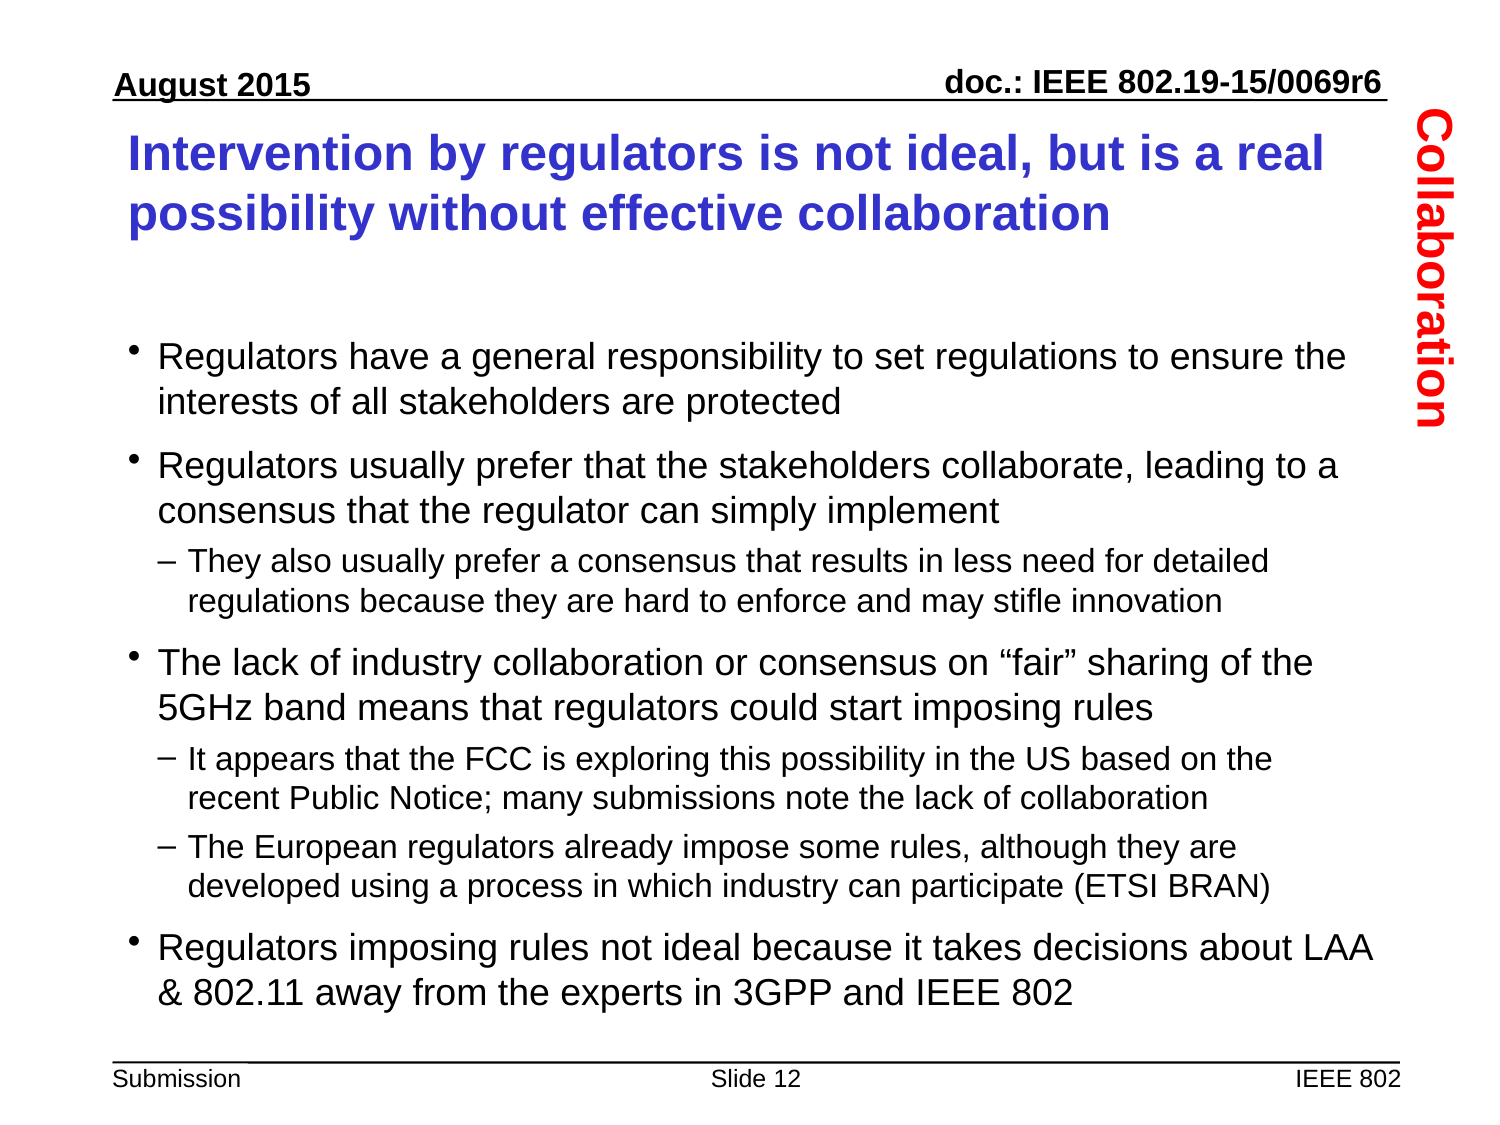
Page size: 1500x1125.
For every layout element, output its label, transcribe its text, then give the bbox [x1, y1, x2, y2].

slide_number Slide 12 [709, 1061, 803, 1093]
footer IEEE 802 [1294, 1061, 1402, 1093]
list Regulators have a general responsibility to set regulations to ensure the interests of all stakeholders are protected Regulators usually prefer that the stakeholders collaborate, leading to a consensus that the regulator can simply implement They also usually prefer a consensus that results in less need for detailed regulations because they are hard to enforce and may stifle innovation The lack of industry collaboration or consensus on “fair” sharing of the 5GHz band means that regulators could start imposing rules It appears that the FCC is exploring this possibility in the US based on the recent Public Notice; many submissions note the lack of collaboration The European regulators already impose some rules, although they are developed using a process in which industry can participate (ETSI BRAN) Regulators imposing rules not ideal because it takes decisions about LAA & 802.11 away from the experts in 3GPP and IEEE 802 [112, 324, 1388, 1000]
title Intervention by regulators is not ideal, but is a real possibility without effective collaboration [112, 112, 1388, 288]
text_box Collaboration [1425, 92, 1476, 543]
